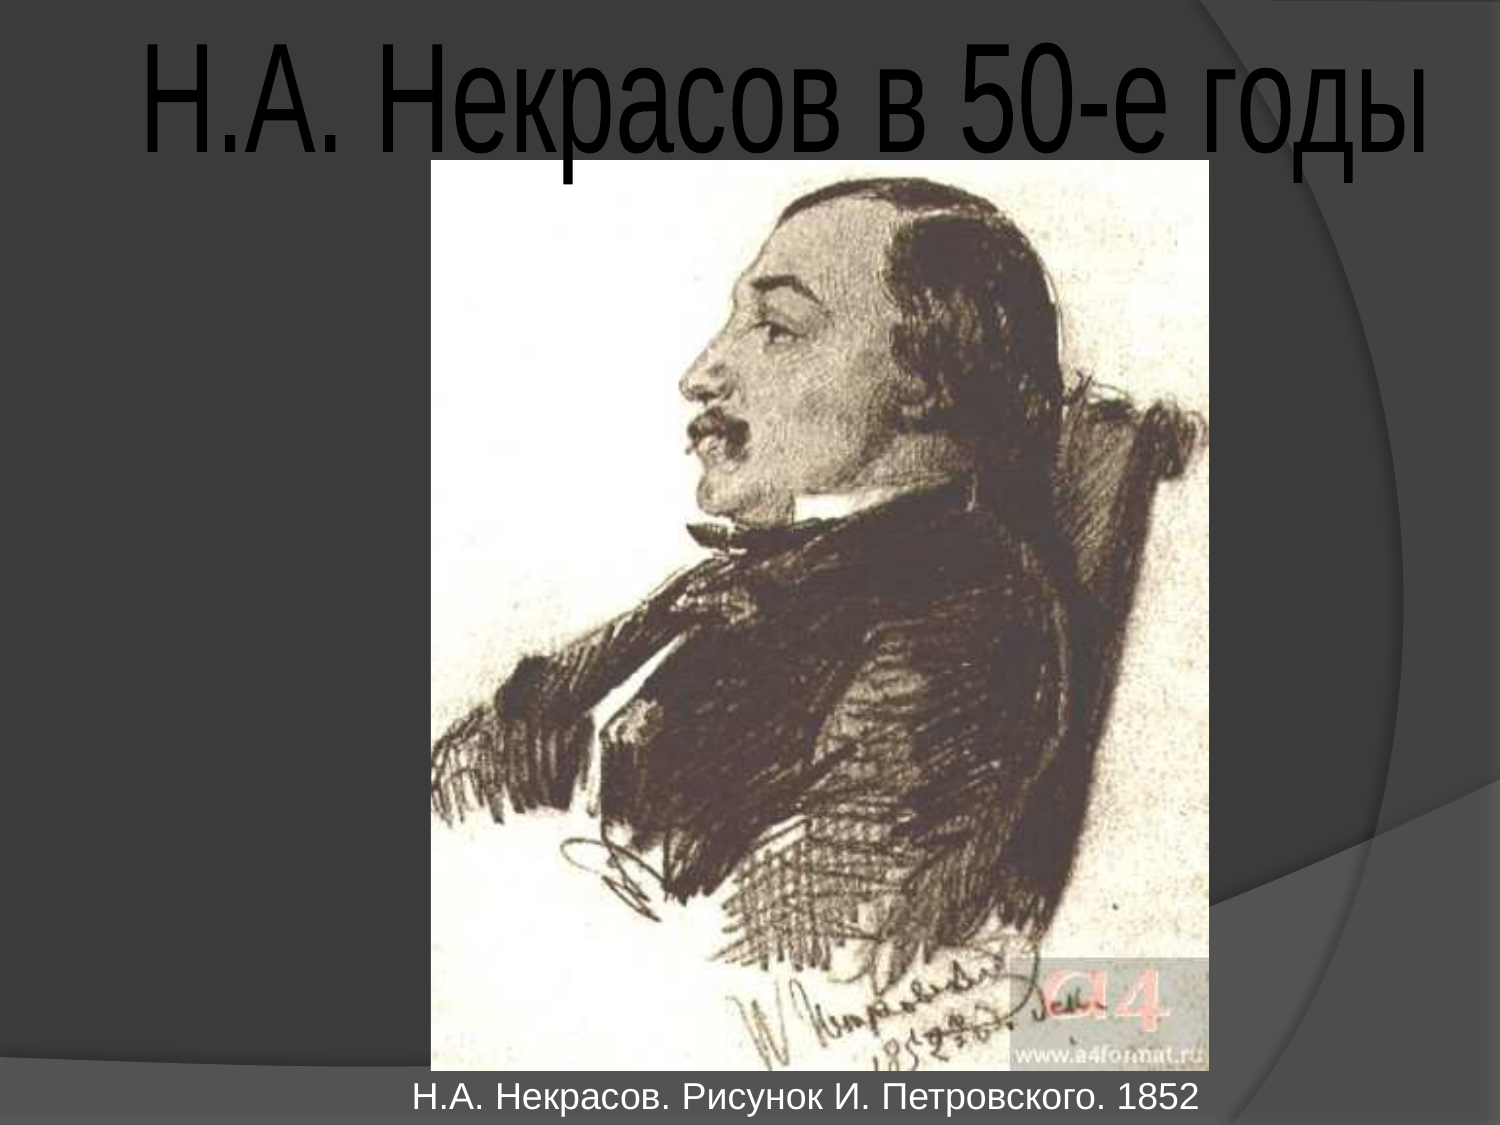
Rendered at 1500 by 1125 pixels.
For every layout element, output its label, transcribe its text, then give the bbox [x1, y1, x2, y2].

text_box Н.А. Некрасов. Рисунок И. Петровского. 1852 [396, 1064, 1216, 1125]
picture [430, 160, 1210, 1071]
